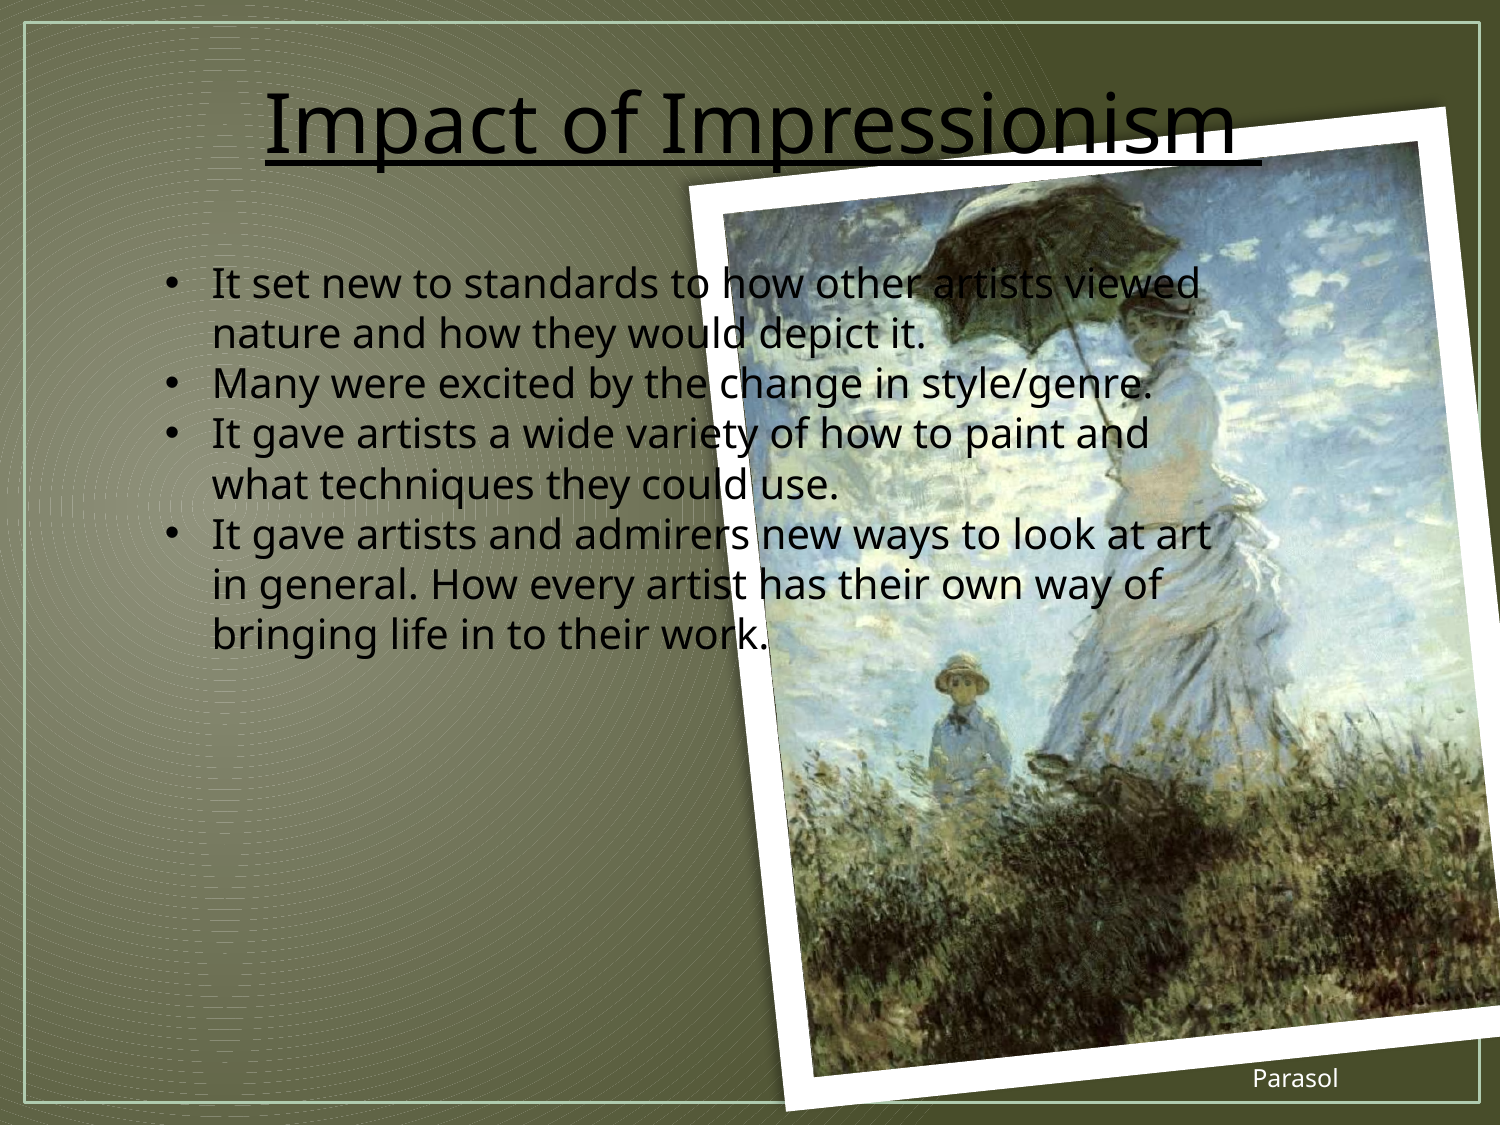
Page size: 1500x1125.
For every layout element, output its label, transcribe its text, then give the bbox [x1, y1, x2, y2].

text_box It set new to standards to how other artists viewed nature and how they would depict it. Many were excited by the change in style/genre. It gave artists a wide variety of how to paint and what techniques they could use. It gave artists and admirers new ways to look at art in general. How every artist has their own way of bringing life in to their work. [150, 249, 763, 710]
text_box Impact of Impressionism [249, 62, 1288, 223]
picture [725, 142, 1500, 1077]
text_box Parasol [1237, 1054, 1467, 1100]
